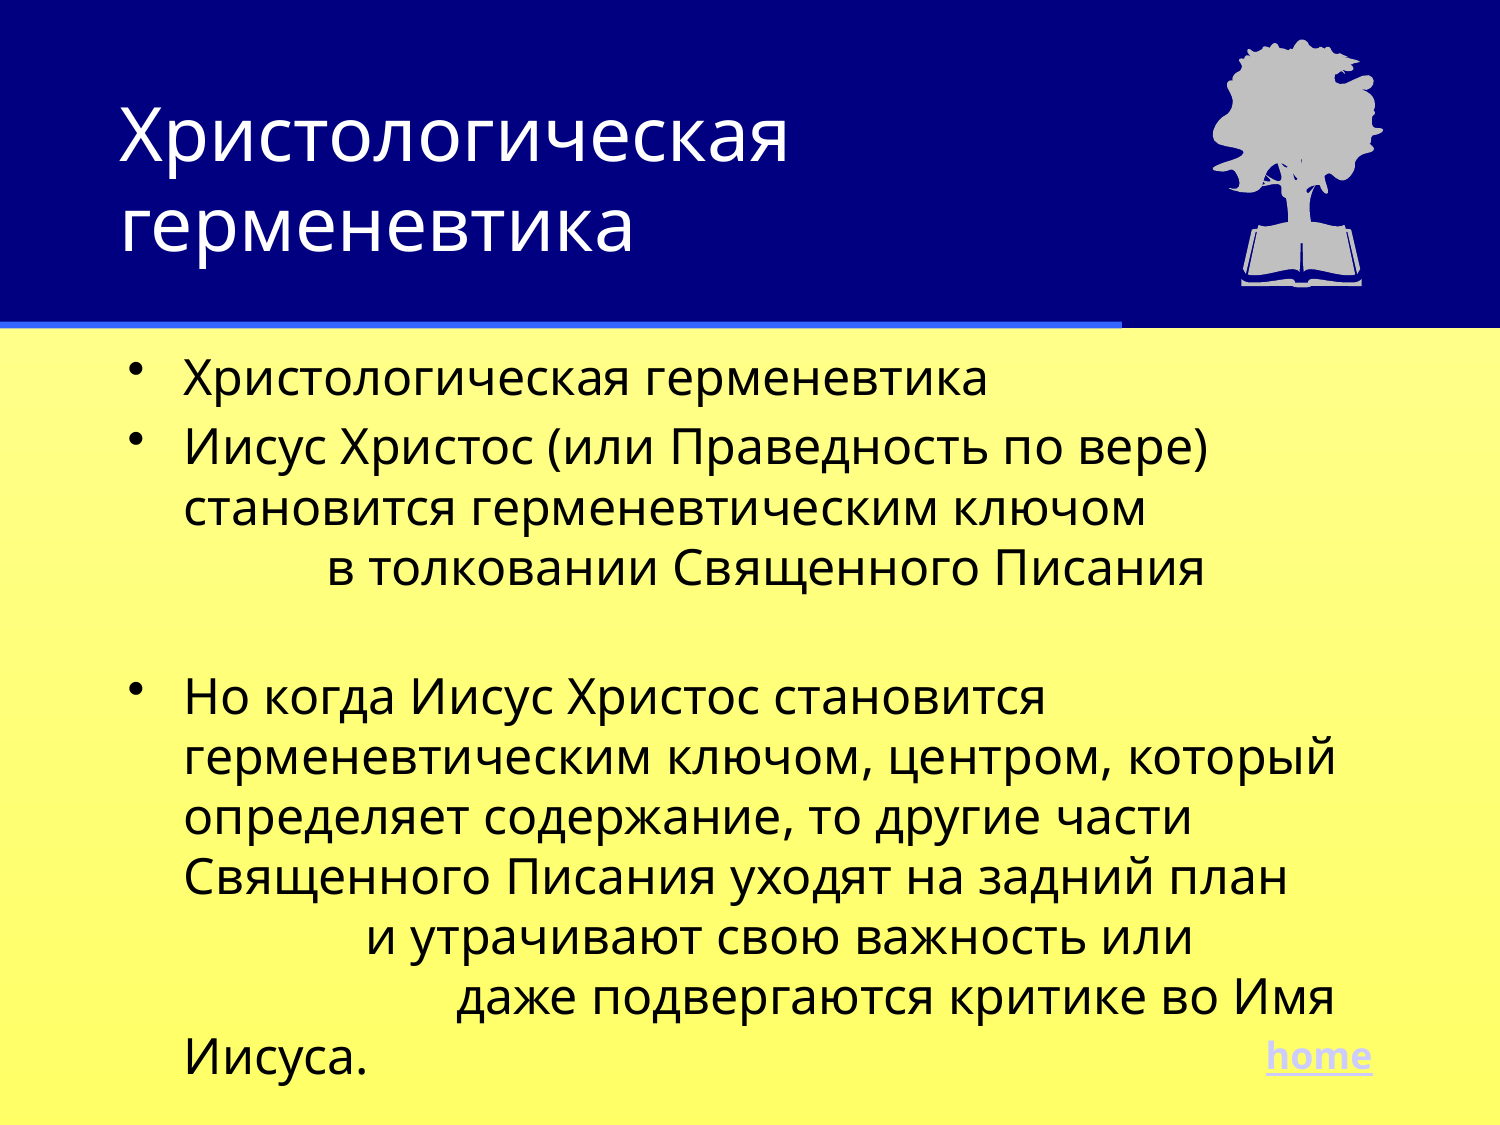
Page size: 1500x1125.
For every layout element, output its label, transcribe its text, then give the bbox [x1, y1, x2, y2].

list Христологическая герменевтика Иисус Христос (или Праведность по вере) становится герменевтическим ключом в толковании Священного Писания Но когда Иисус Христос становится герменевтическим ключом, центром, который определяет содержание, то другие части Священного Писания уходят на задний план и утрачивают свою важность или даже подвергаются критике во Имя Иисуса. [112, 337, 1388, 1100]
title Христологическая герменевтика [104, 82, 1142, 270]
